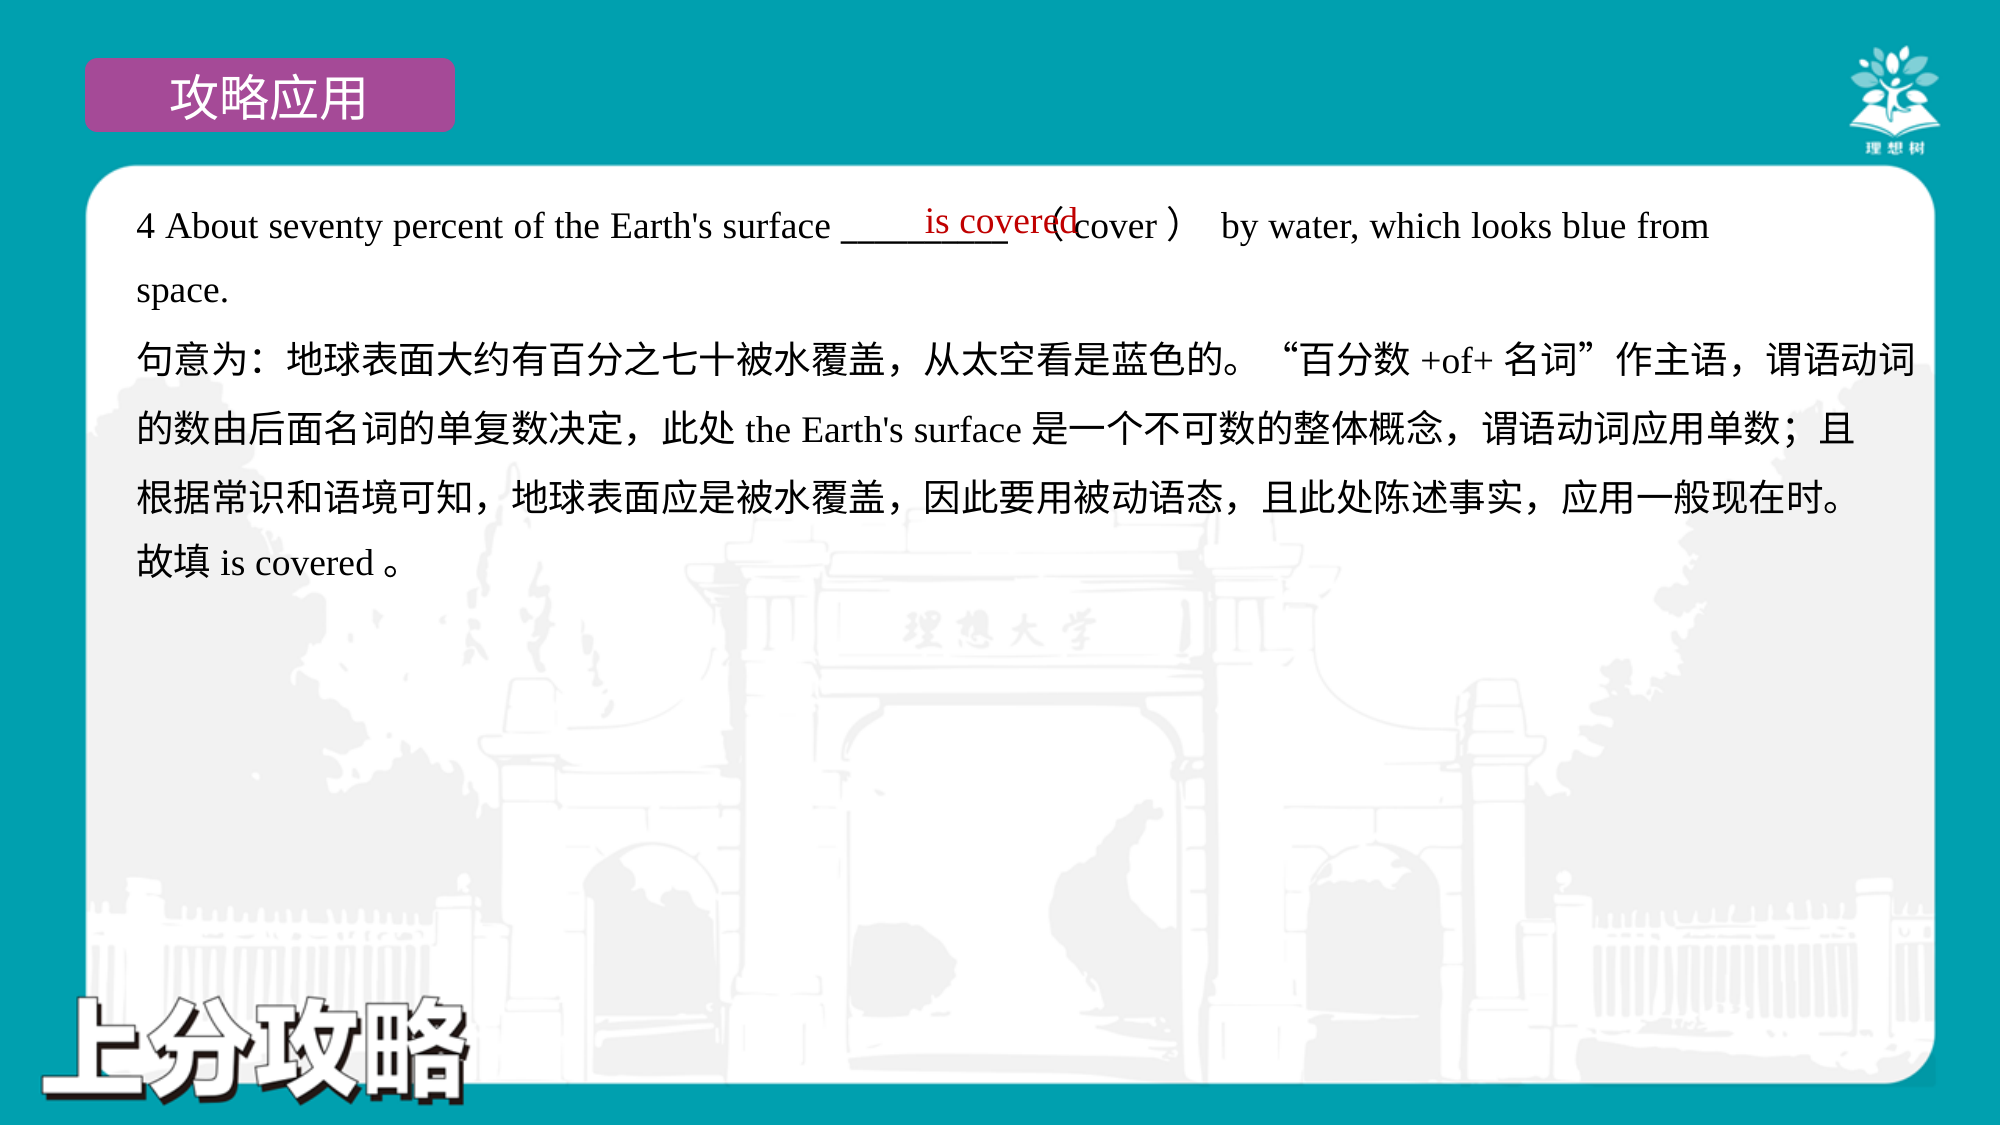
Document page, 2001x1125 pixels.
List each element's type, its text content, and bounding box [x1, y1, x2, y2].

text_box is covered [906, 171, 1097, 233]
text_box 4 About seventy percent of the Earth's surface __________ （cover） by water, which looks blue from space. [136, 176, 1865, 304]
picture [0, 0, 2000, 1125]
text_box 句意为：地球表面大约有百分之七十被水覆盖，从太空看是蓝色的。“百分数+of+名词”作主语，谓语动词 的数由后面名词的单复数决定，此处the Earth's surface是一个不可数的整体概念，谓语动词应用单数；且 根据常识和语境可知，地球表面应是被水覆盖，因此要用被动语态，且此处陈述事实，应用一般现在时。 故填is covered。 [136, 312, 1865, 577]
